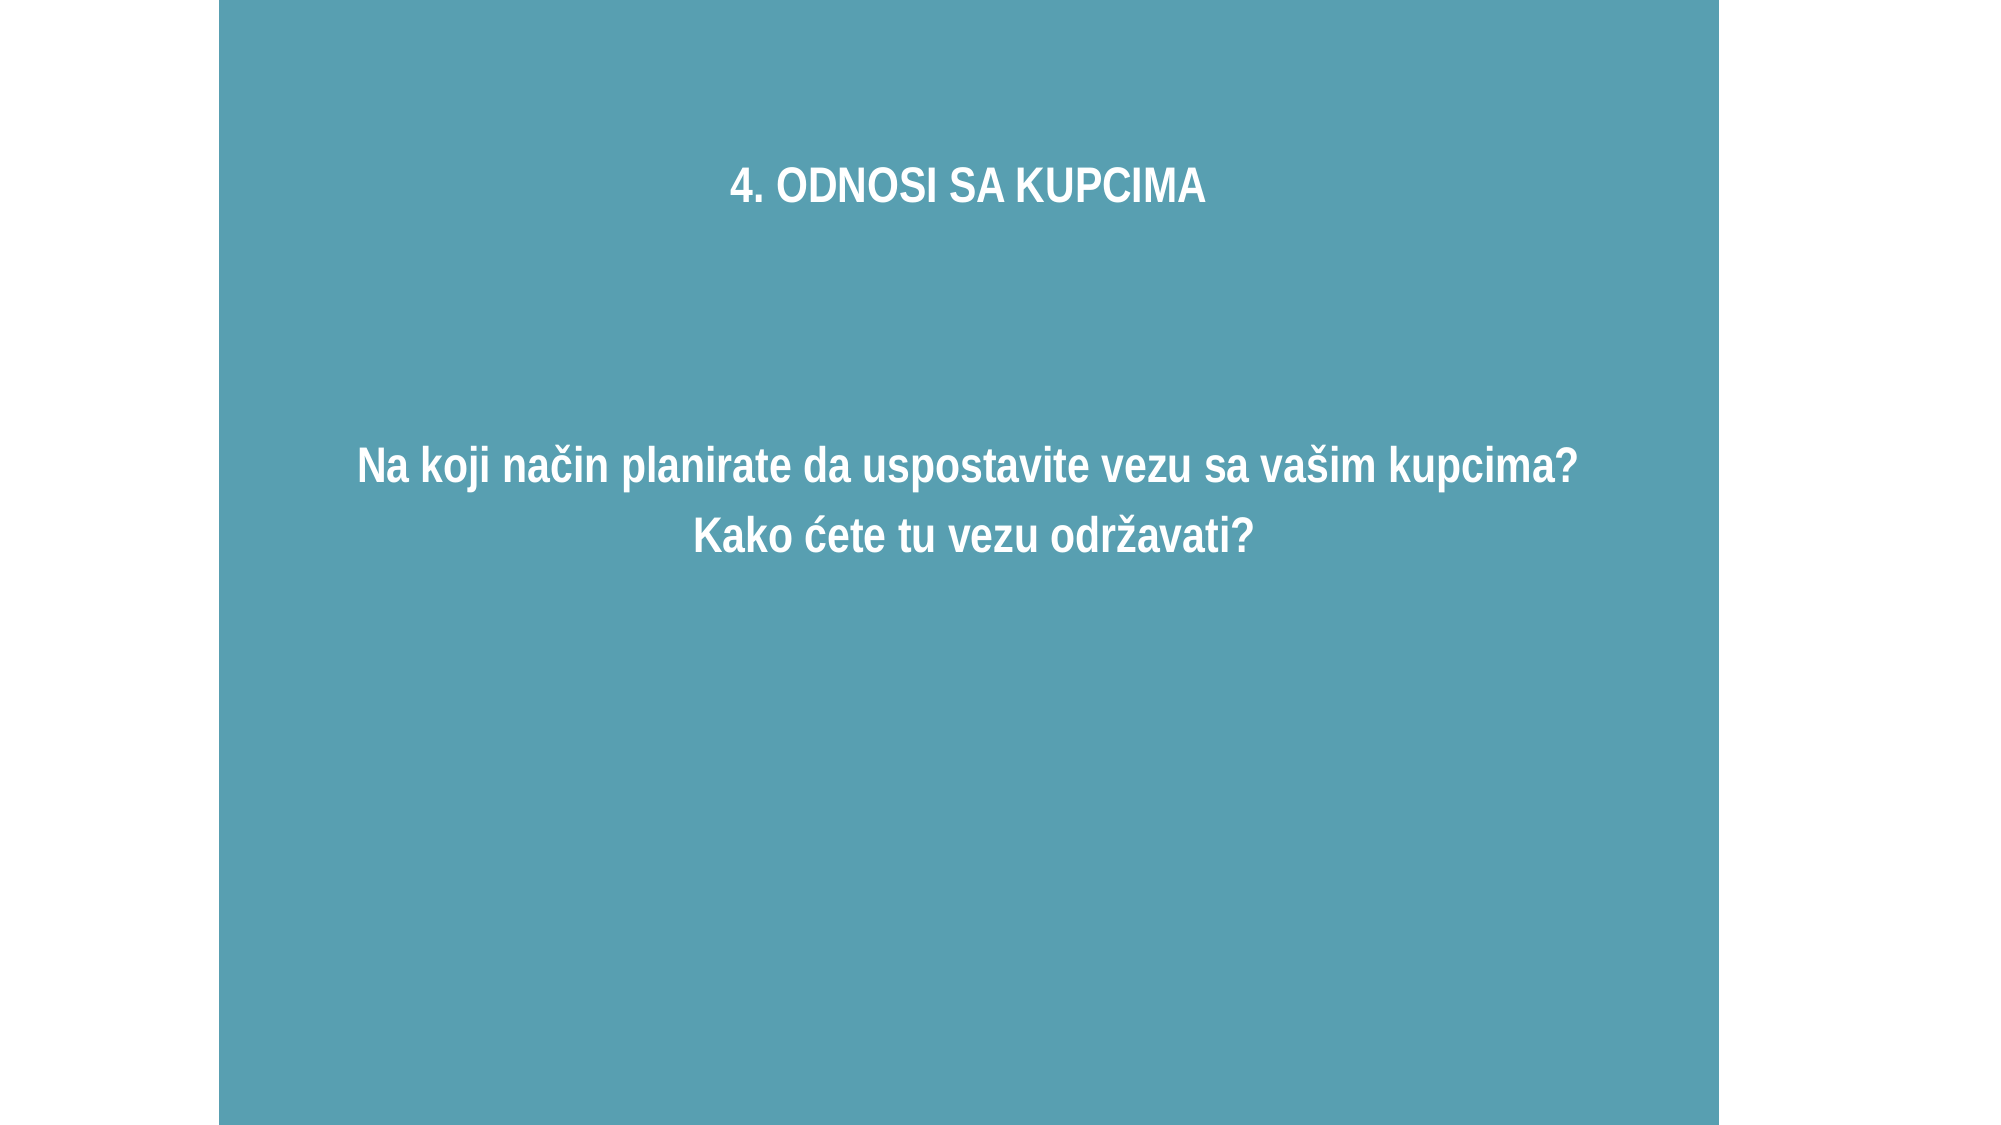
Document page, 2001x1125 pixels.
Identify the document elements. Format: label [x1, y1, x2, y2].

picture [218, 0, 1720, 1125]
